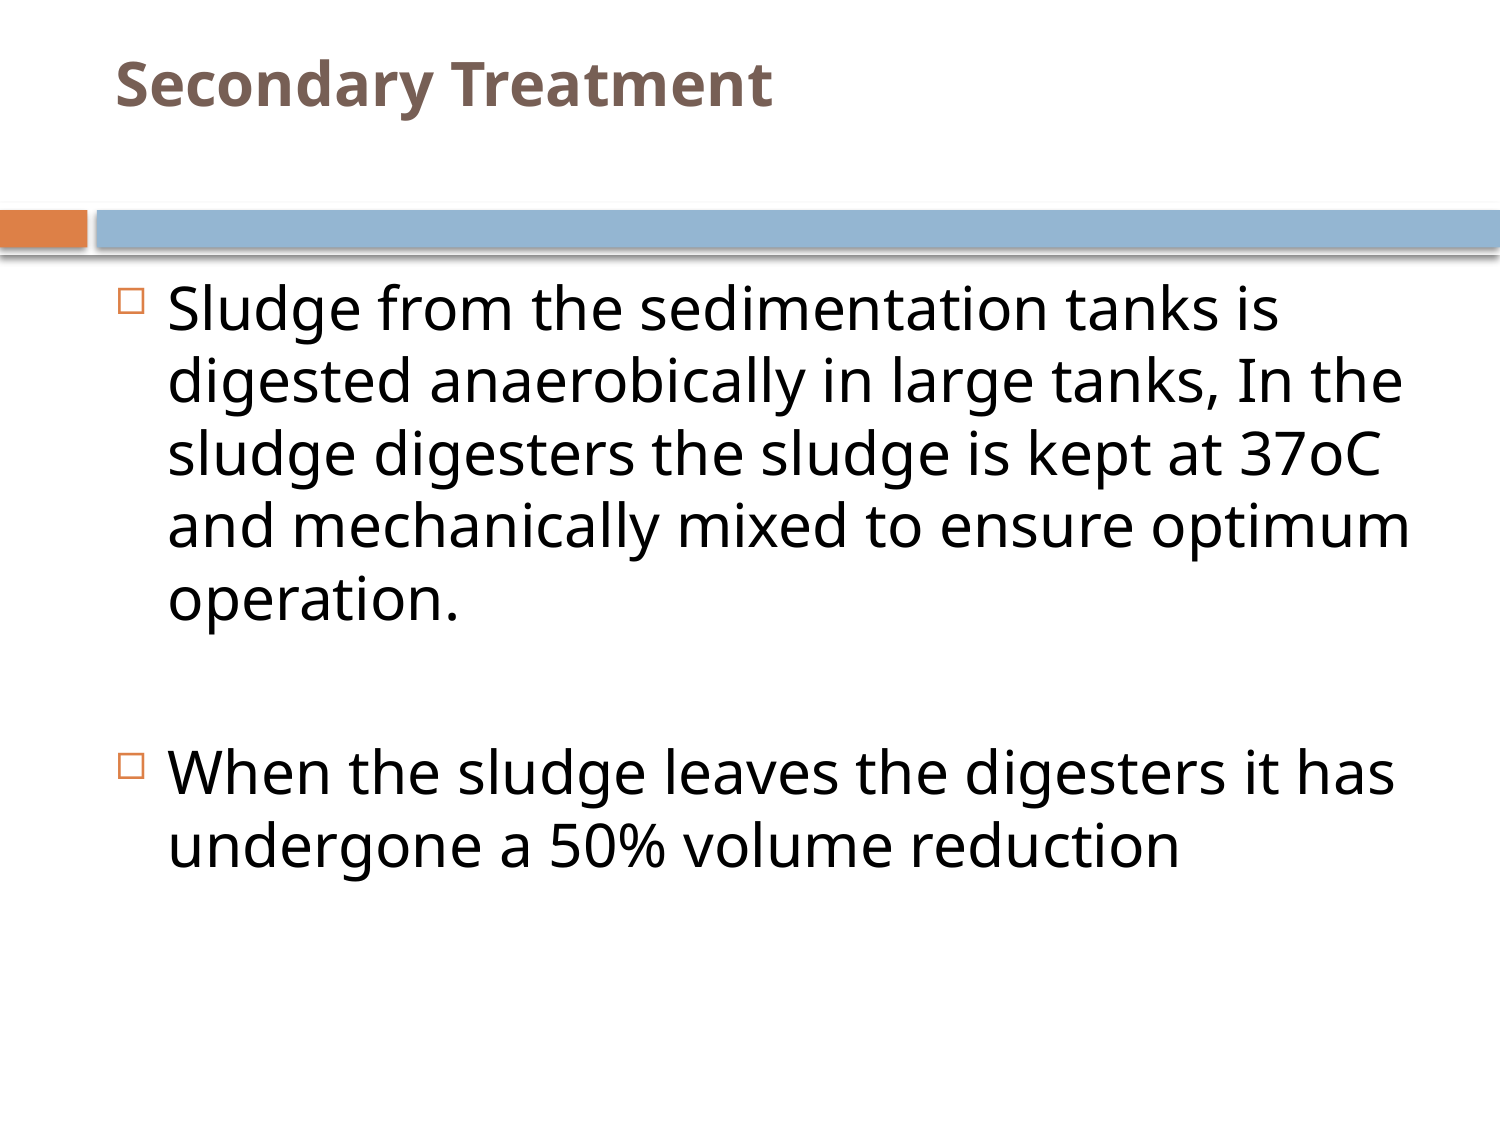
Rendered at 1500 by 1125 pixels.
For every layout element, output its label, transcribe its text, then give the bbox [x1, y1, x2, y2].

title Secondary Treatment [100, 37, 1438, 200]
list Sludge from the sedimentation tanks is digested anaerobically in large tanks, In the sludge digesters the sludge is kept at 37oC and mechanically mixed to ensure optimum operation. When the sludge leaves the digesters it has undergone a 50% volume reduction [100, 262, 1438, 1000]
